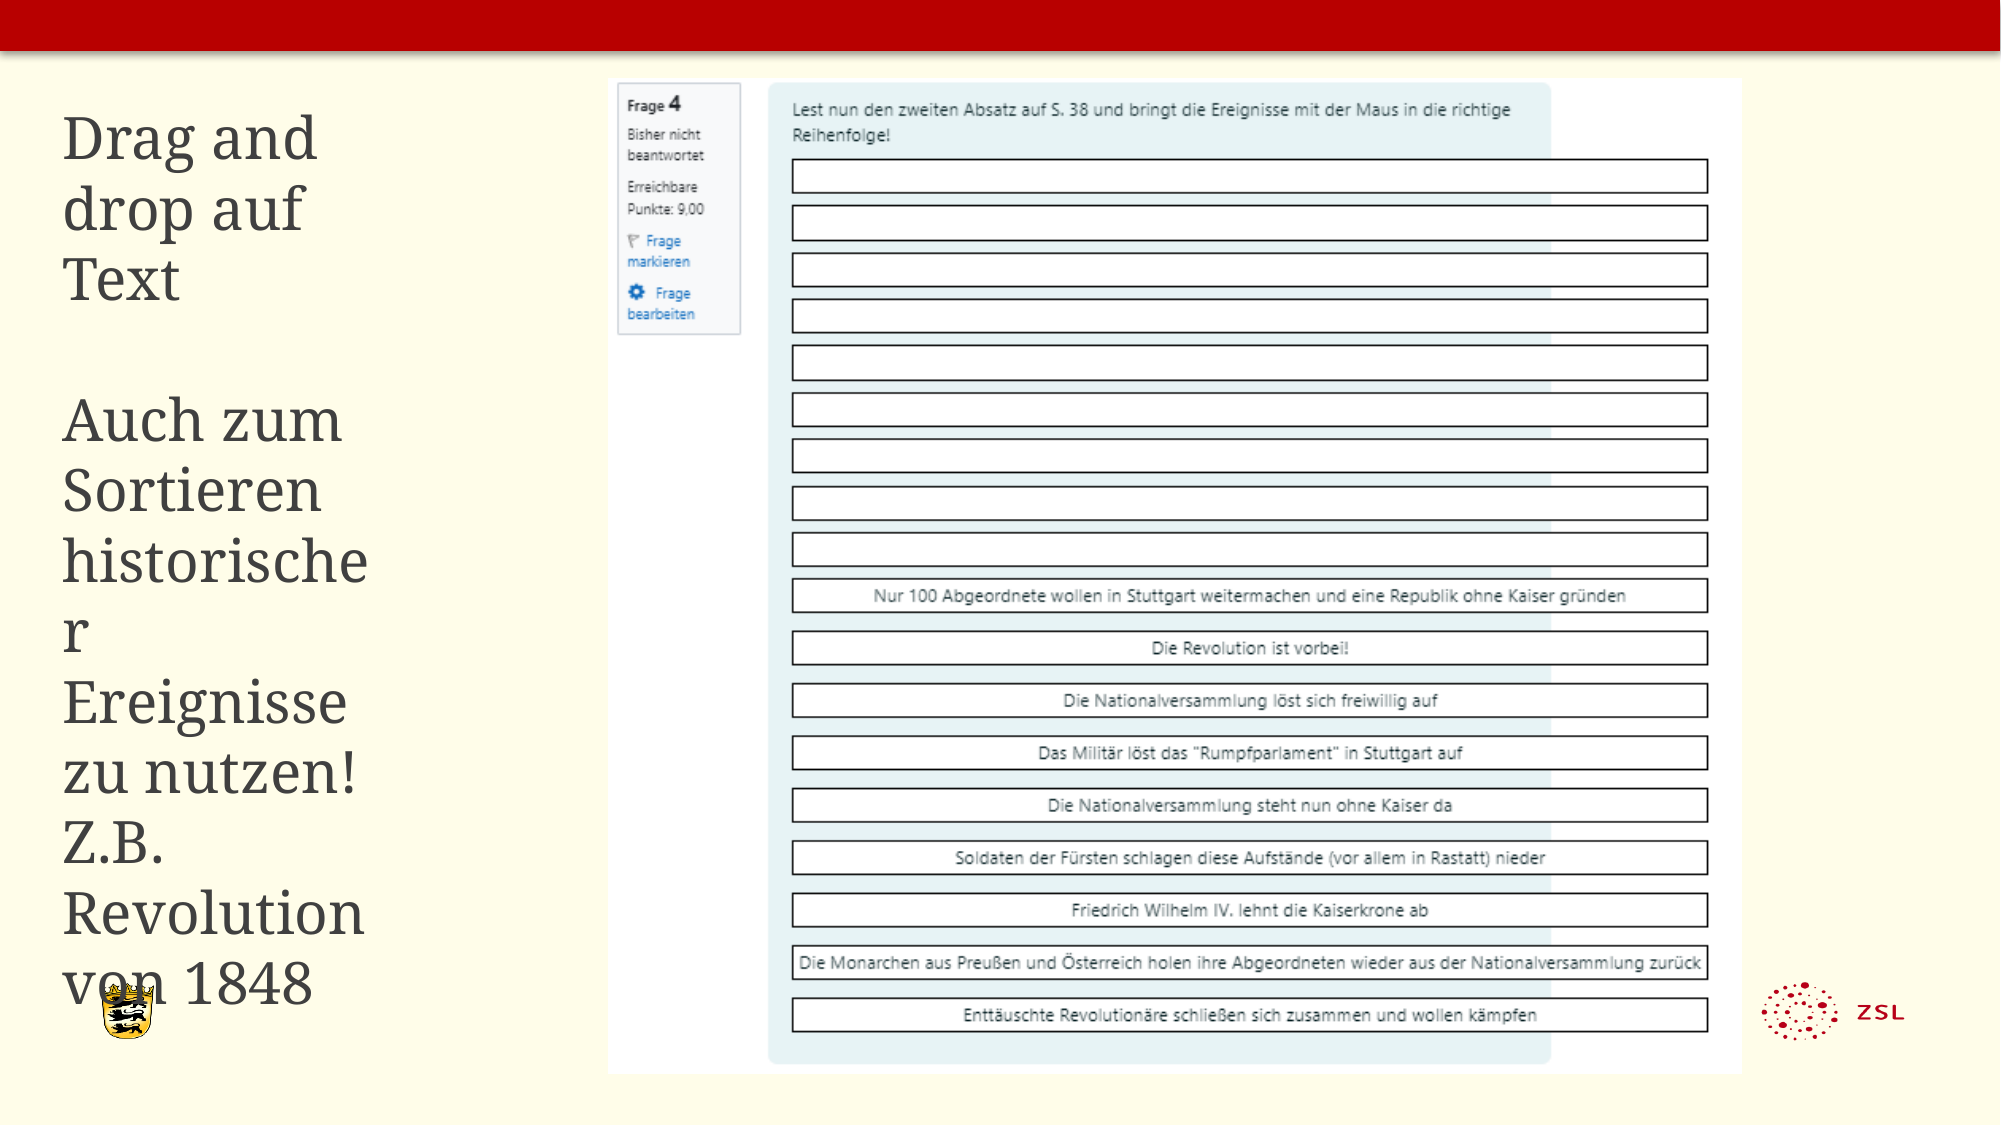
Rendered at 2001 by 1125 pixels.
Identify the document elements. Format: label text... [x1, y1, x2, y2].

title Drag and drop auf Text Auch zum Sortieren historischer Ereignisse zu nutzen! Z.B. Revolution von 1848 [47, 78, 393, 1040]
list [608, 78, 1742, 1074]
picture [1760, 981, 1905, 1041]
